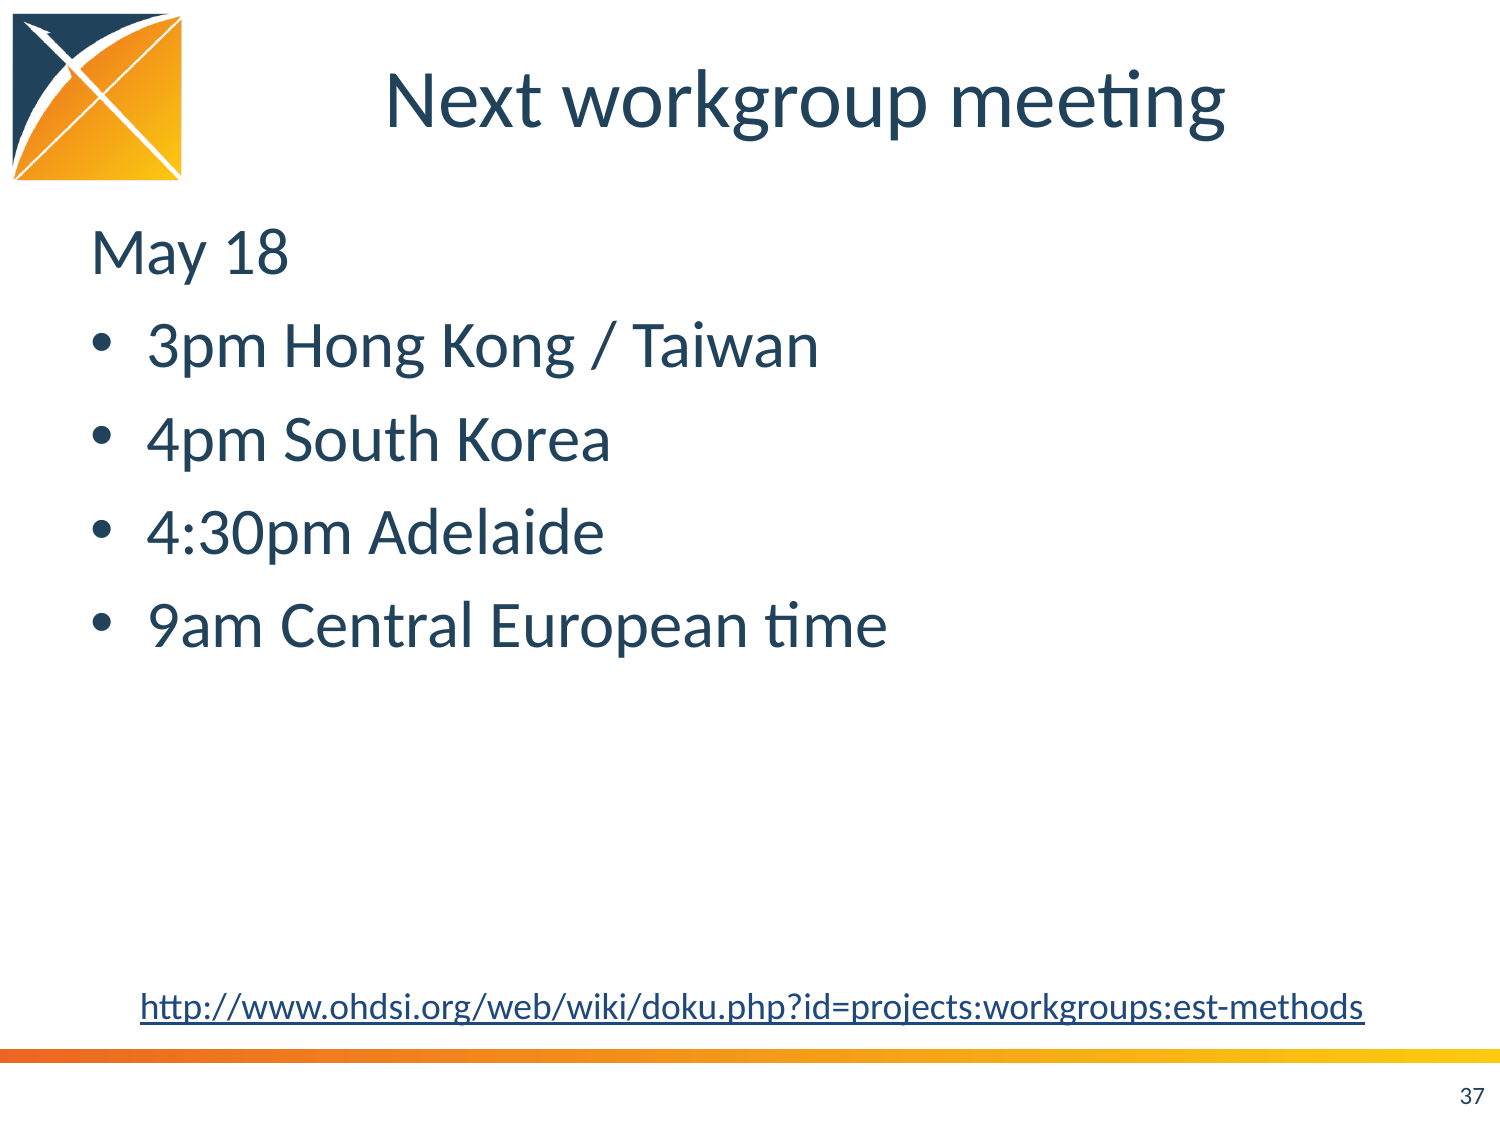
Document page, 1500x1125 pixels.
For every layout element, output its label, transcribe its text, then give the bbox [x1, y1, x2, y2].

slide_number 37 [1149, 1065, 1500, 1125]
title Next workgroup meeting [187, 24, 1425, 163]
list May 18 3pm Hong Kong / Taiwan 4pm South Korea 4:30pm Adelaide 9am Central European time [75, 200, 1425, 1005]
picture [0, 0, 206, 200]
text_box http://www.ohdsi.org/web/wiki/doku.php?id=projects:workgroups:est-methods [124, 974, 1388, 1035]
